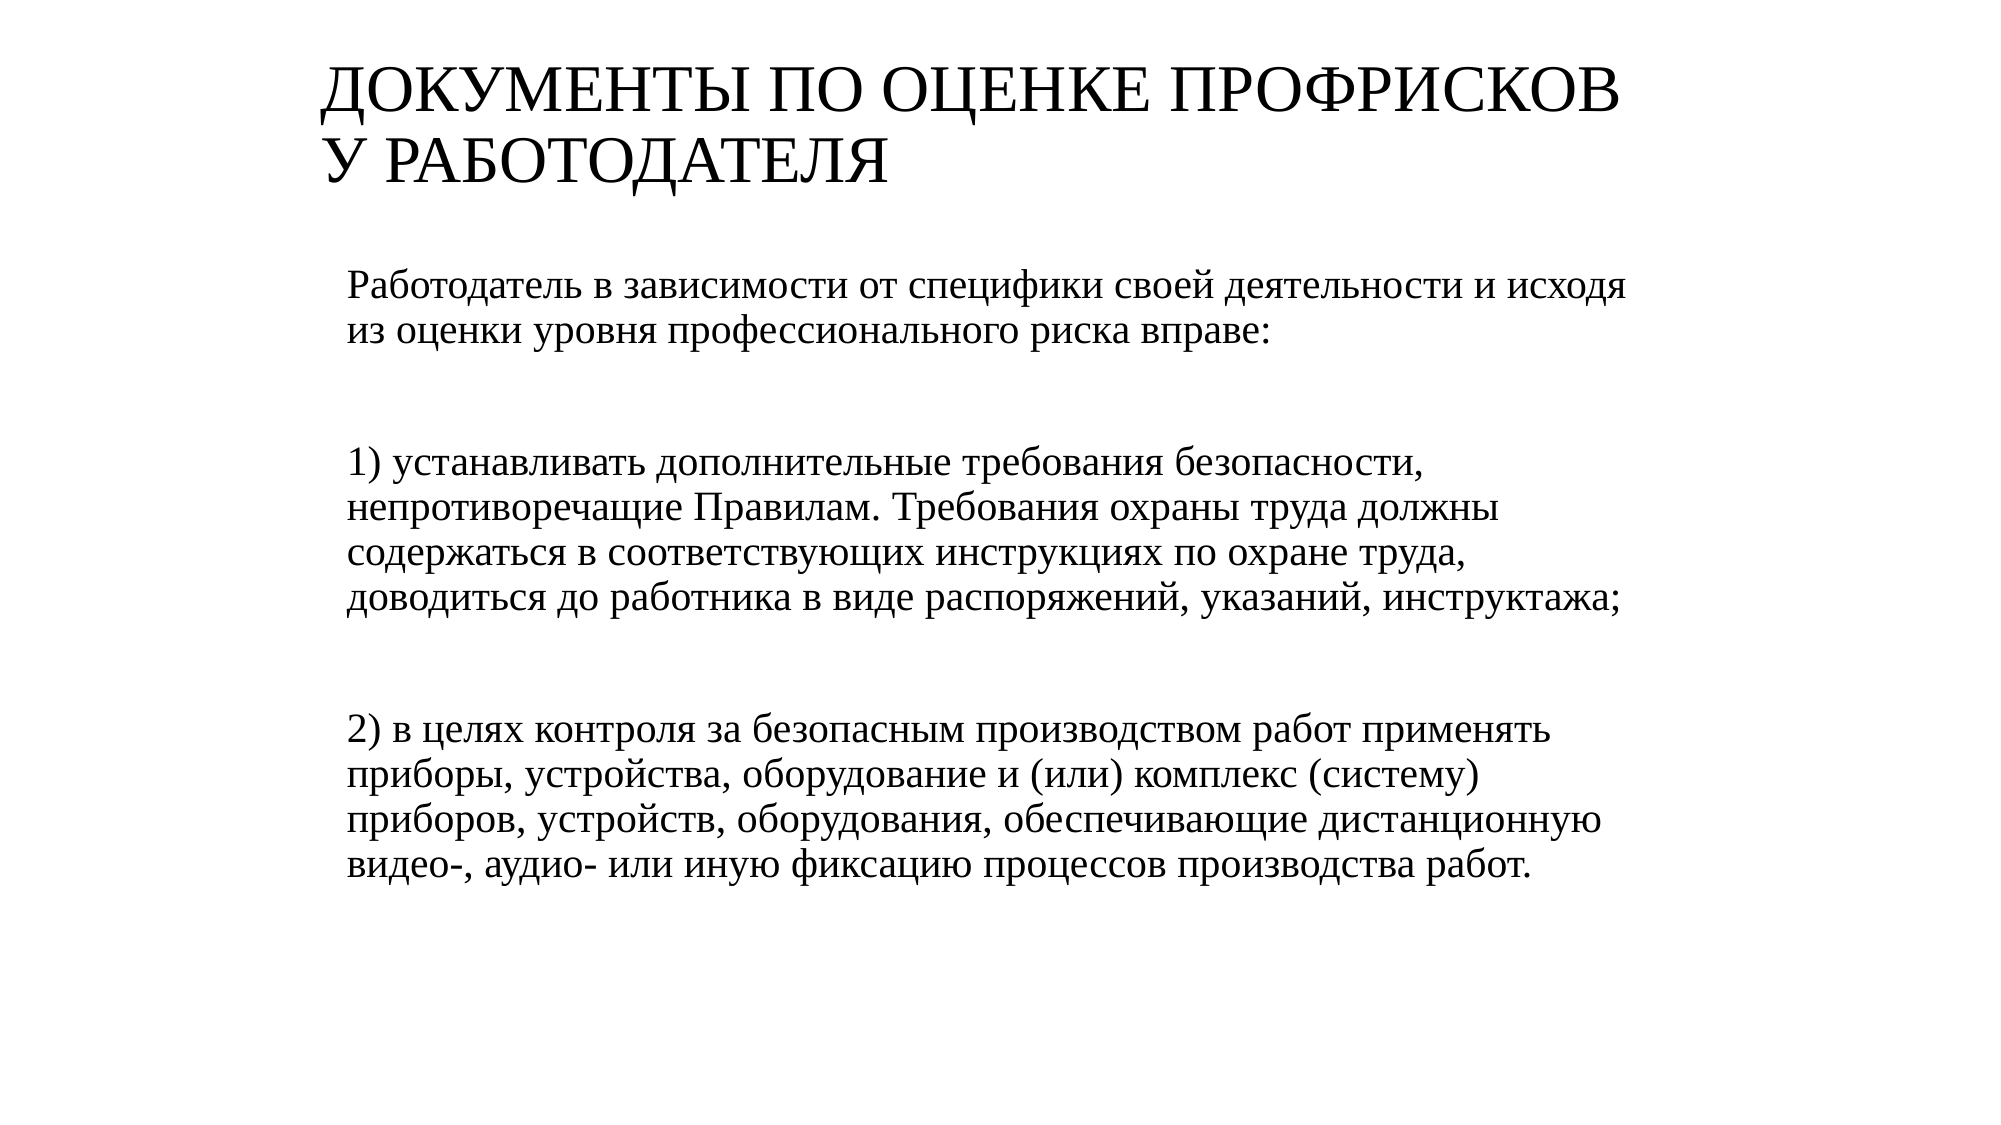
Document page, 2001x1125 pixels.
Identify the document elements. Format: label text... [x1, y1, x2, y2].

title Документы по оценке профрисков у работодателя [305, 78, 1700, 173]
list Работодатель в зависимости от специфики своей деятельности и исходя из оценки уровня профессионального риска вправе: 1) устанавливать дополнительные требования безопасности, непротиворечащие Правилам. Требования охраны труда должны содержаться в соответствующих инструкциях по охране труда, доводиться до работника в виде распоряжений, указаний, инструктажа; 2) в целях контроля за безопасным производством работ применять приборы, устройства, оборудование и (или) комплекс (систему) приборов, устройств, оборудования, обеспечивающие дистанционную видео-, аудио- или иную фиксацию процессов производства работ. [331, 255, 1674, 942]
